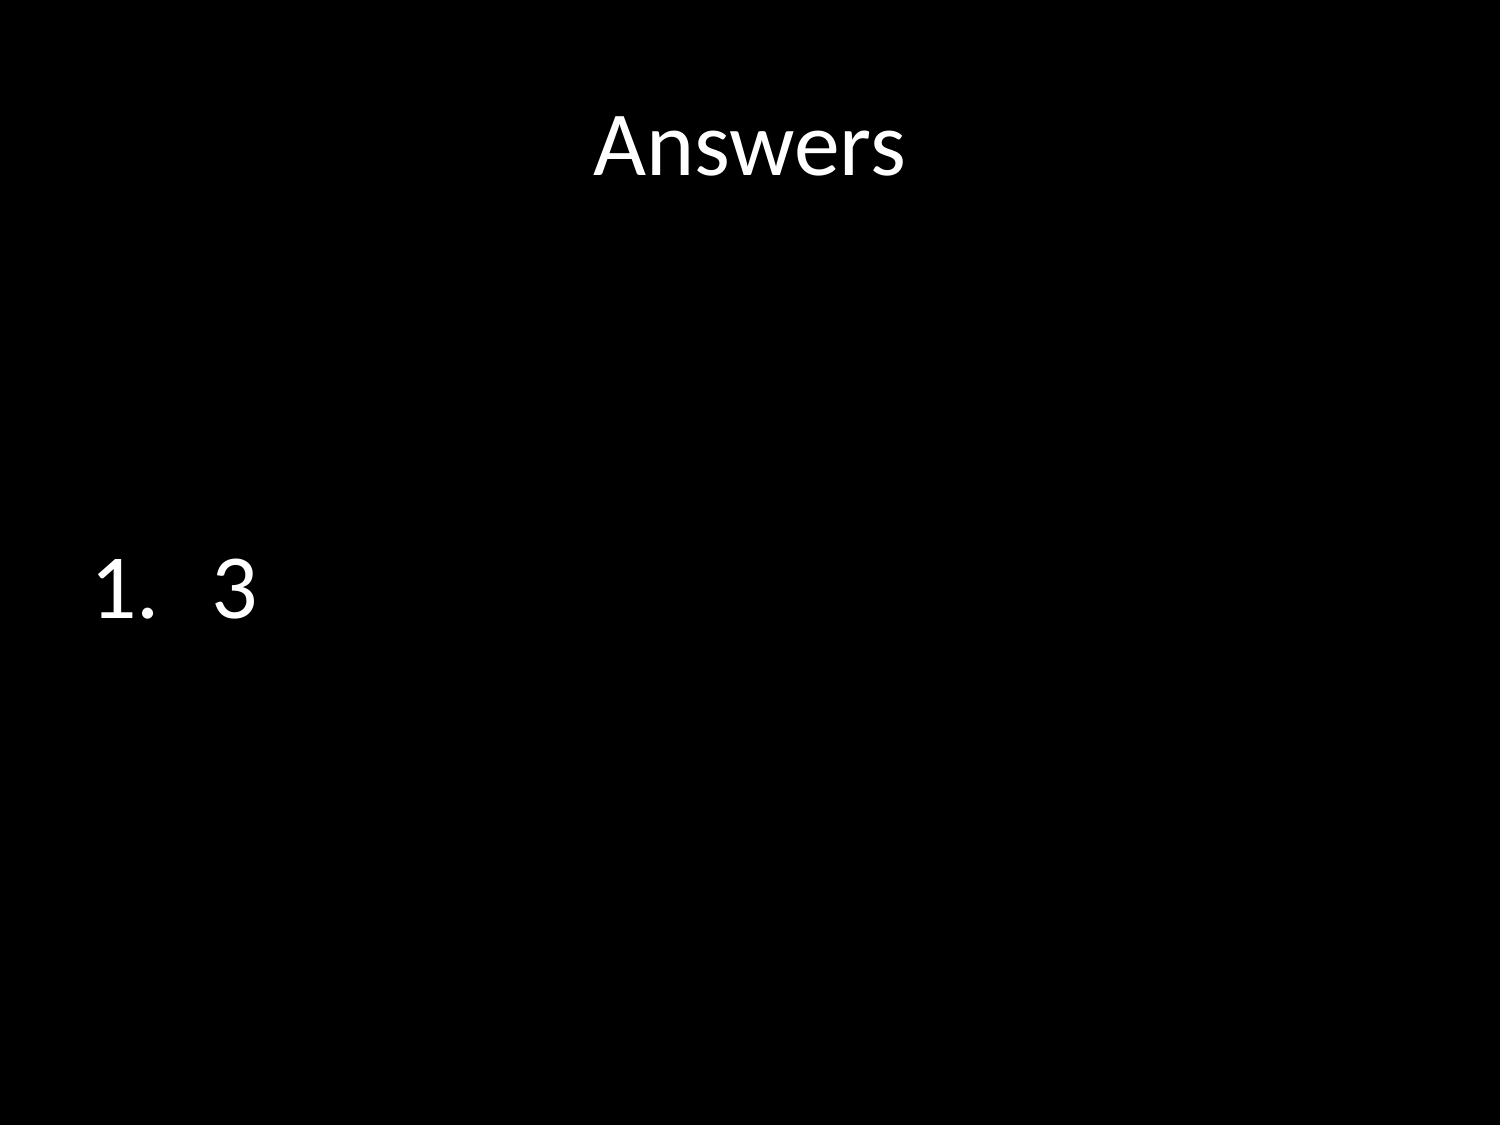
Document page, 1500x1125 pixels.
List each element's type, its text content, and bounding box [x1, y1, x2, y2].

title Answers [75, 45, 1425, 233]
